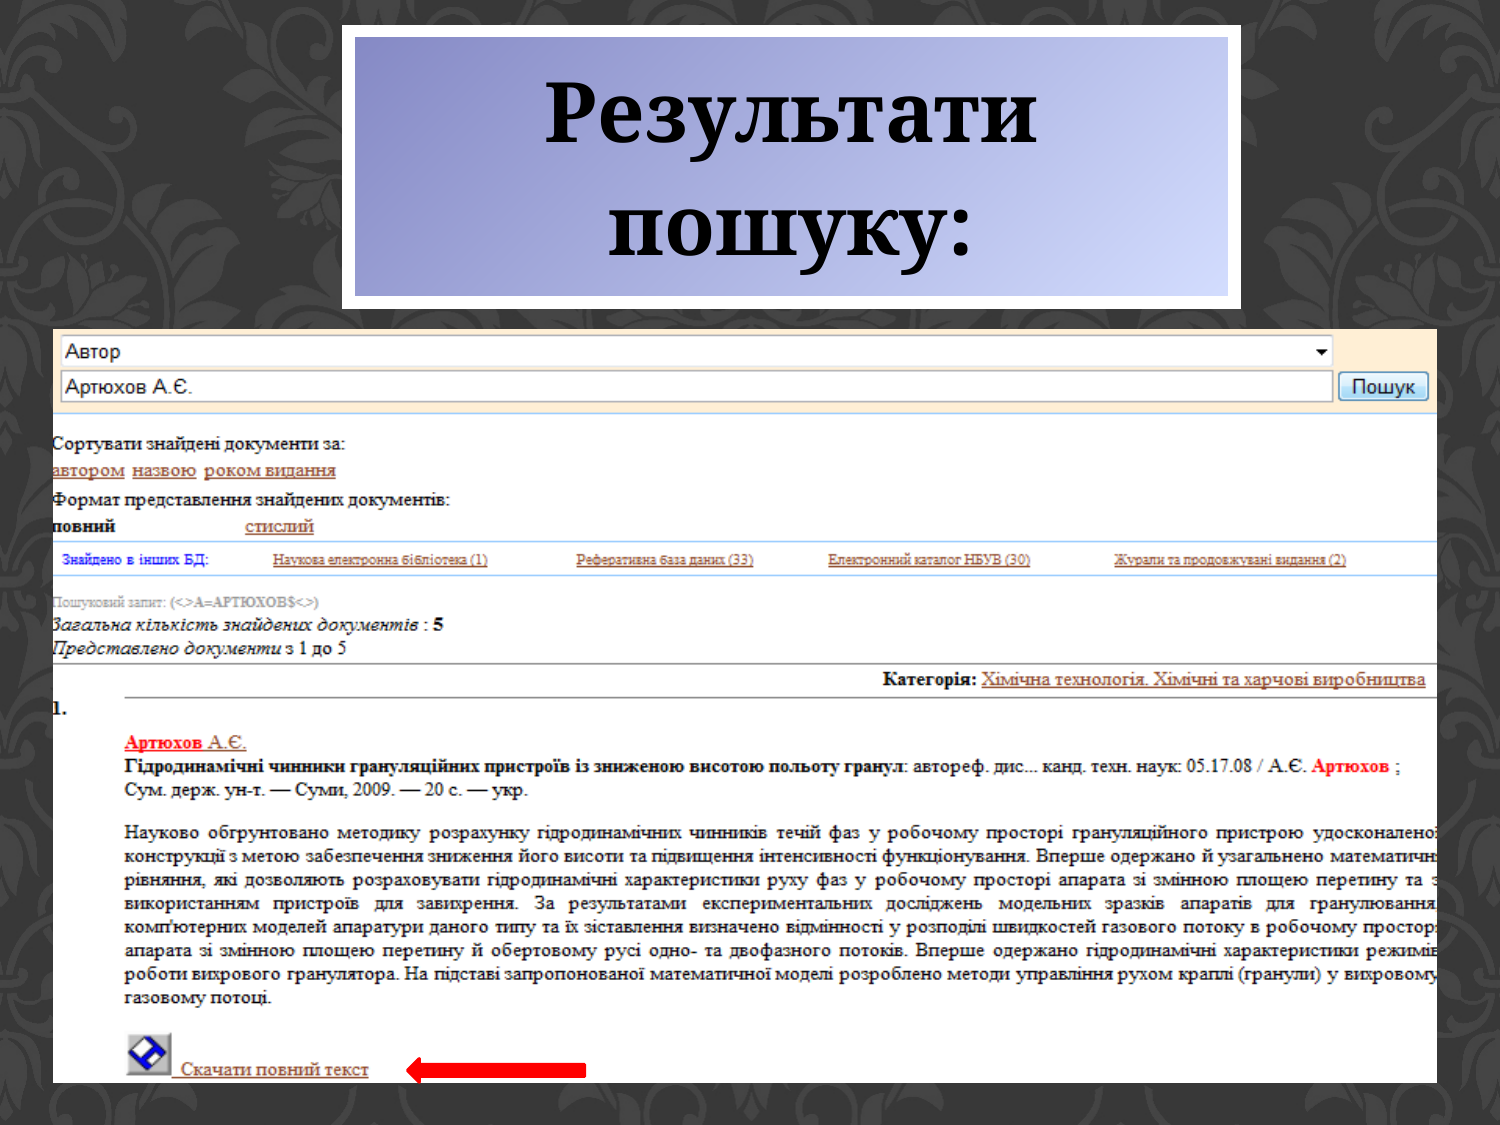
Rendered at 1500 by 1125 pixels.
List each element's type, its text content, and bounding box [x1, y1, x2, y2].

picture [52, 329, 1437, 1083]
title Результати пошуку: [342, 25, 1241, 309]
